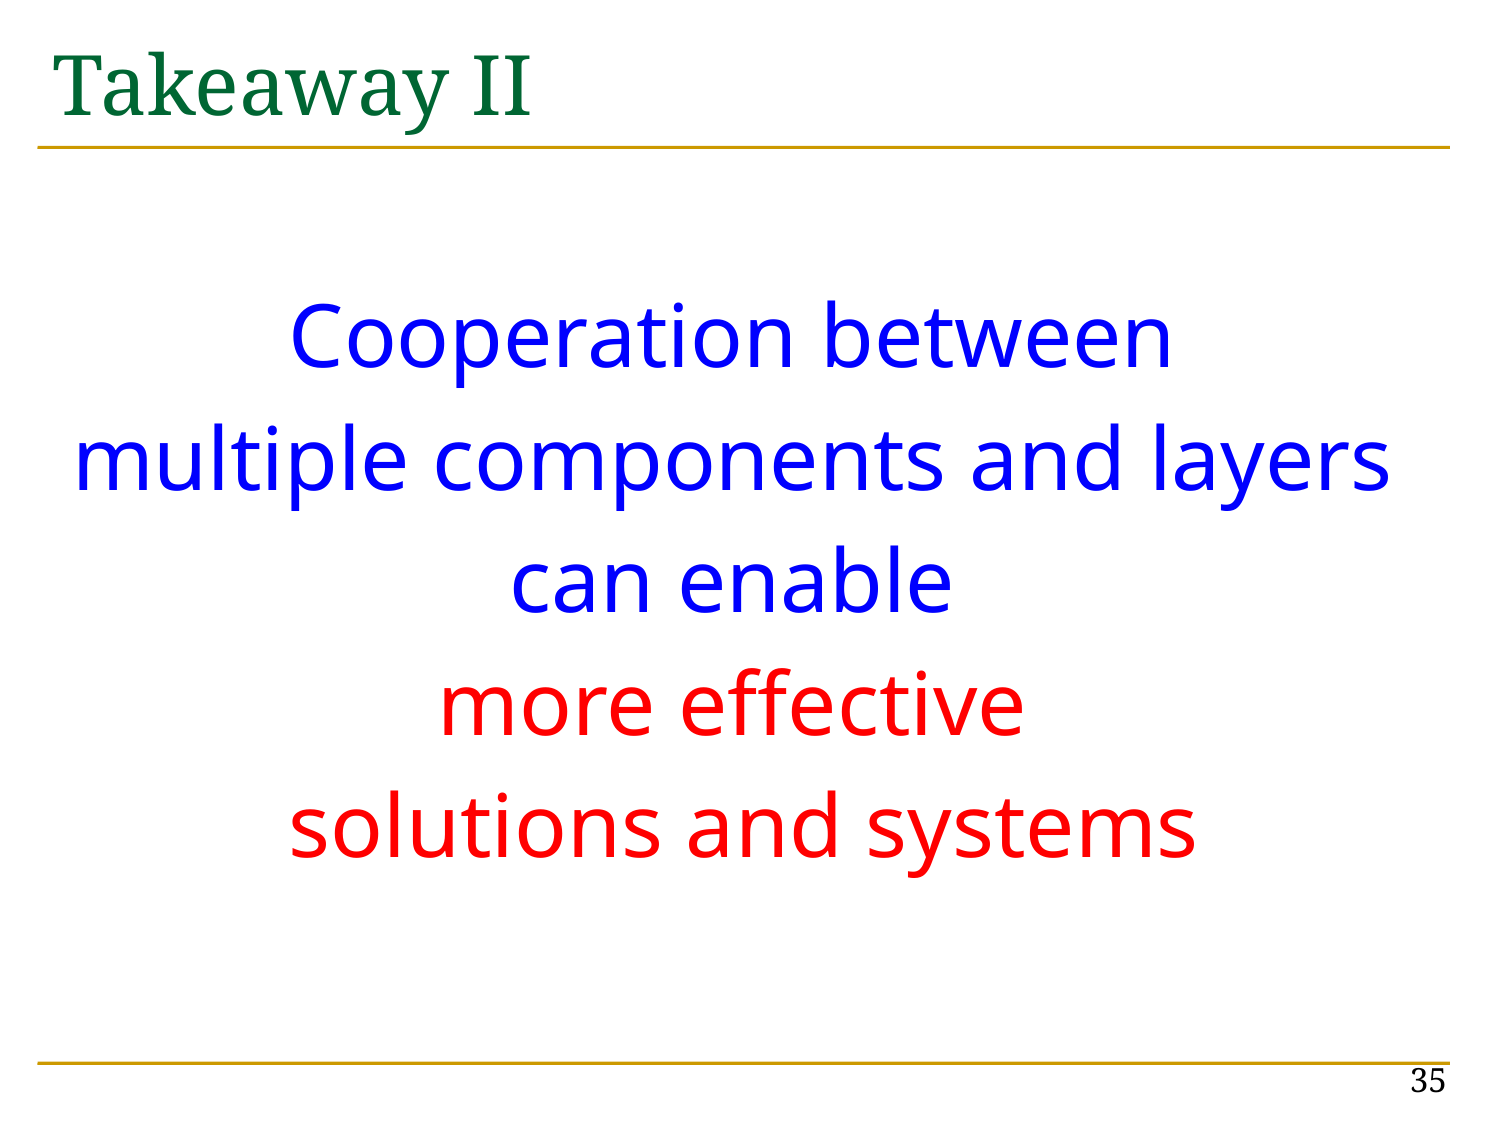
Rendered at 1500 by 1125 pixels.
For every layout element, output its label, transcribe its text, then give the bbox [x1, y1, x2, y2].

slide_number 35 [1111, 1036, 1462, 1112]
list Cooperation between multiple components and layers can enable more effective solutions and systems [37, 272, 1450, 1125]
title Takeaway II [37, 24, 1450, 200]
